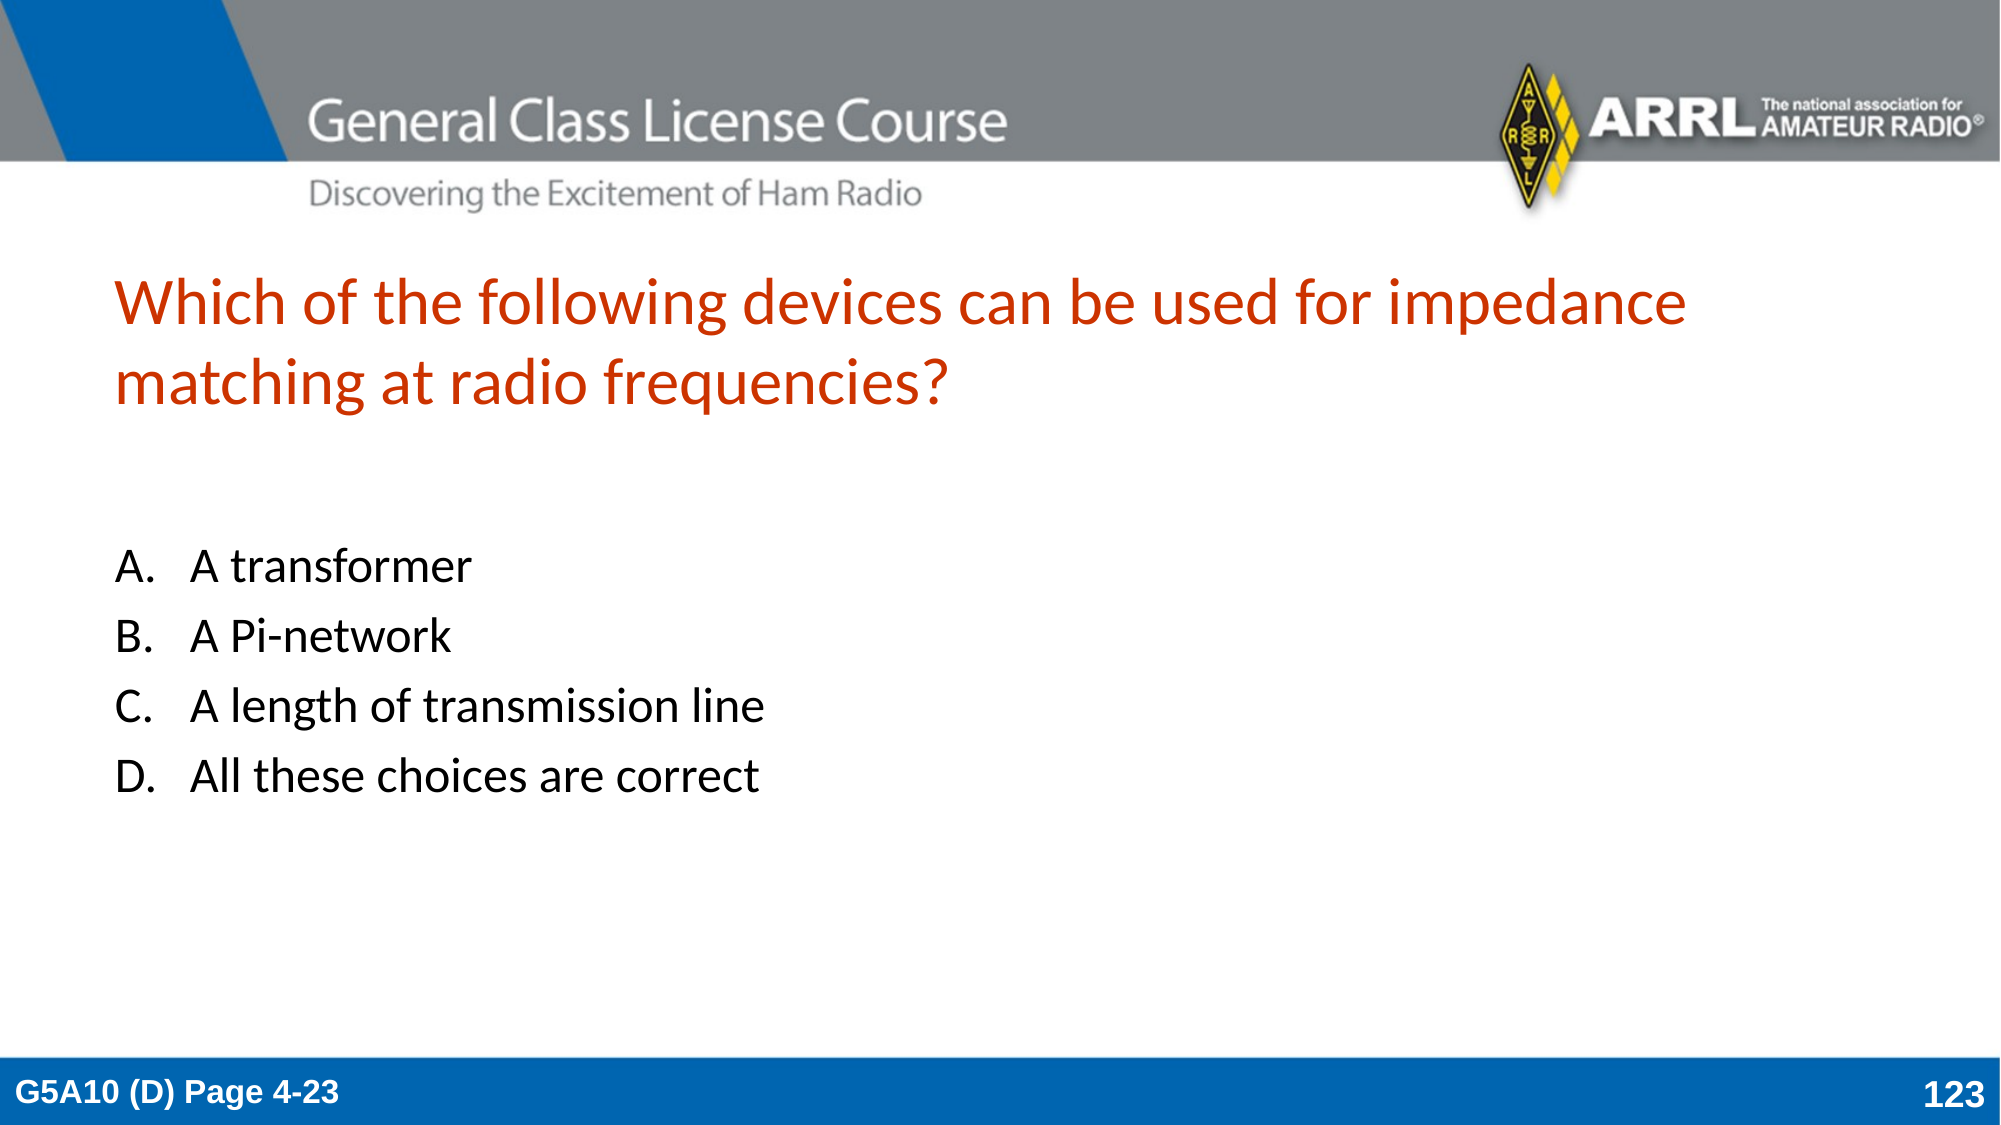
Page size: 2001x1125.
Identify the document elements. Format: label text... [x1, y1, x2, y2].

text_box 123 [1875, 1062, 2000, 1123]
list A transformer A Pi-network A length of transmission line All these choices are correct [99, 525, 1900, 1005]
text_box G5A10 (D) Page 4-23 [0, 1062, 1313, 1118]
title Which of the following devices can be used for impedance matching at radio frequencies? [99, 249, 1900, 388]
picture [0, 0, 2001, 1125]
